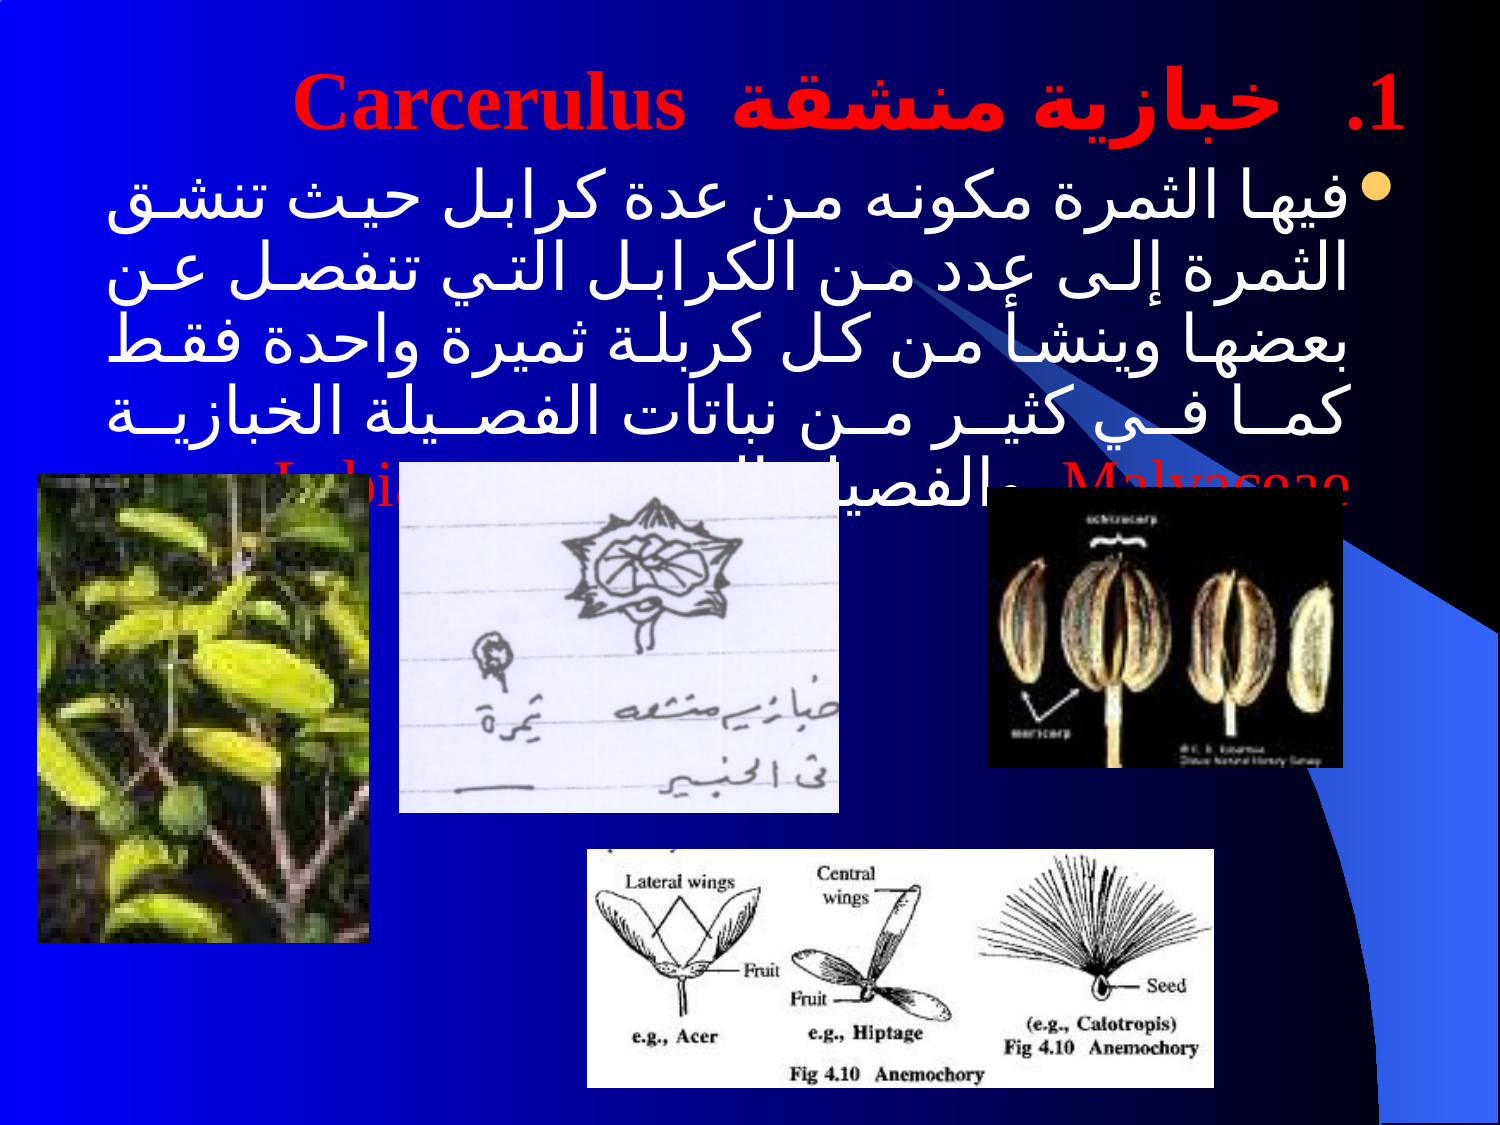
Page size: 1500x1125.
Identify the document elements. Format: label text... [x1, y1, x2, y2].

picture [587, 849, 1215, 1088]
list خبازية منشقة Carcerulus فيها الثمرة مكونه من عدة كرابل حيث تنشق الثمرة إلى عدد من الكرابل التي تنفصل عن بعضها وينشأ من كل كربلة ثميرة واحدة فقط كما في كثير من نباتات الفصيلة الخبازية Malvaceae والفصيلة الشفوية Labiateae [74, 49, 1438, 476]
picture [987, 487, 1343, 768]
picture [399, 462, 839, 813]
picture [37, 474, 369, 943]
